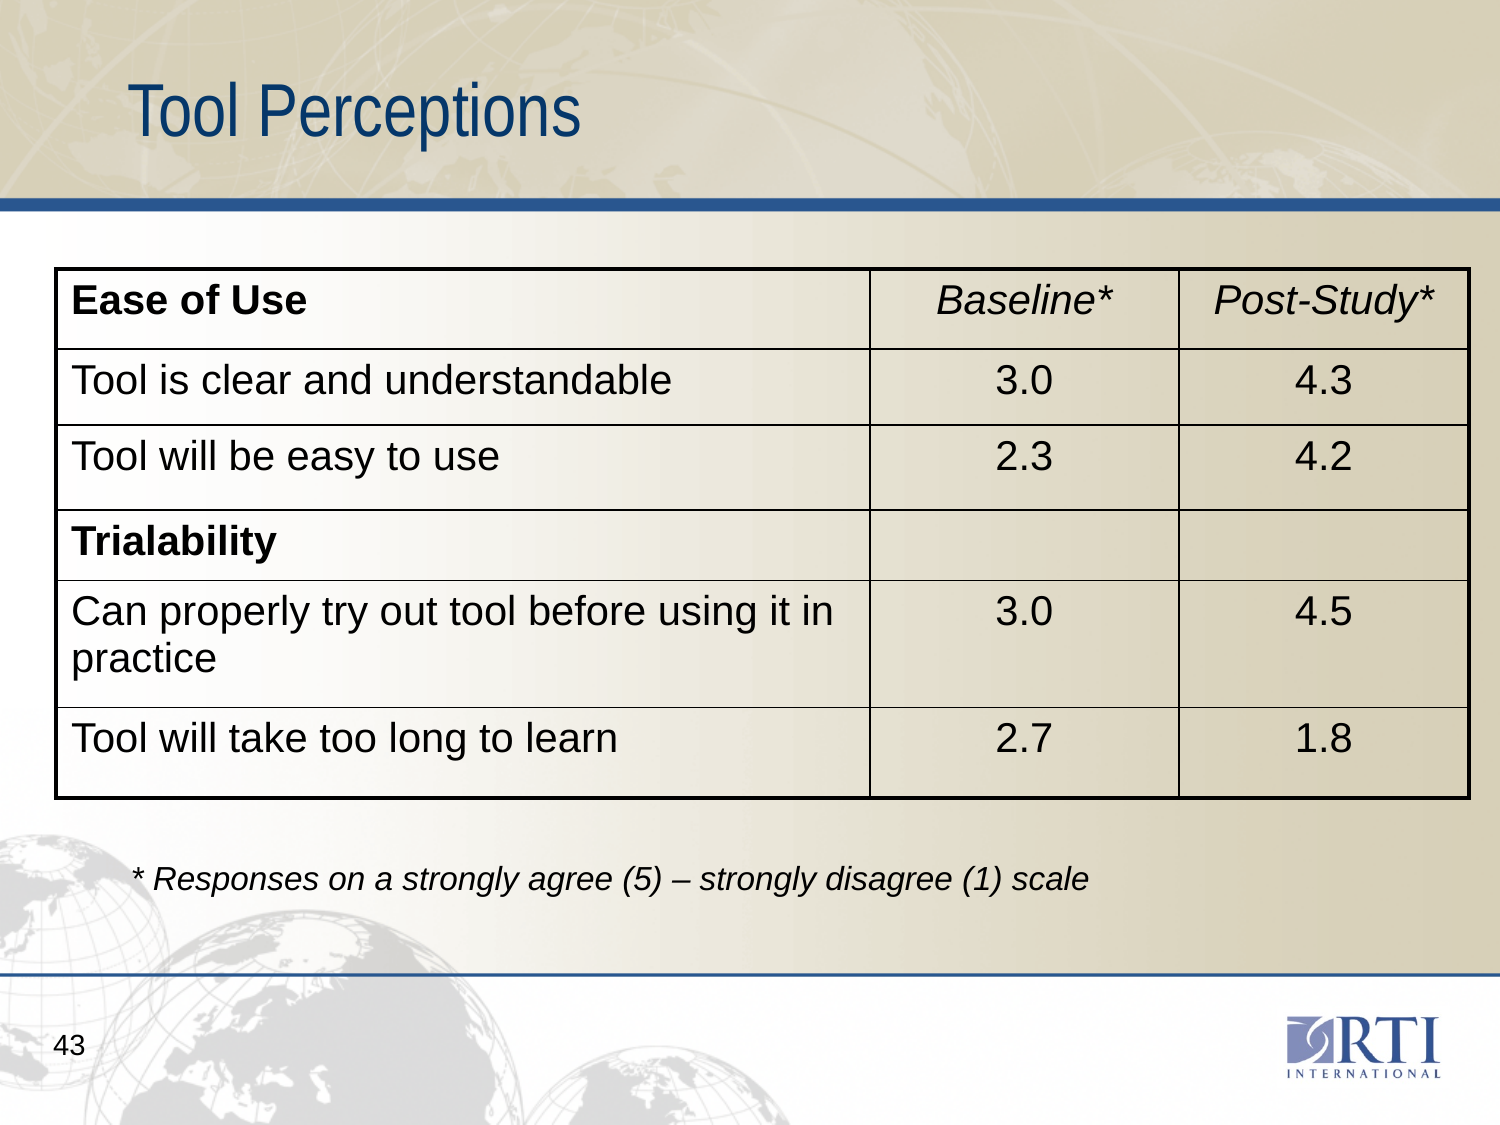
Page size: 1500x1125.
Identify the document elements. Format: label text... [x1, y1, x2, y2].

table_cell 2.7 [871, 708, 1178, 796]
table_header Baseline* [871, 271, 1178, 348]
table_cell 3.0 [871, 350, 1178, 424]
table_header Ease of Use [58, 271, 869, 348]
table_cell 2.3 [871, 426, 1178, 509]
table_cell 1.8 [1180, 708, 1467, 796]
title Tool Perceptions [112, 37, 1388, 176]
table_cell Trialability [58, 511, 869, 580]
table_cell Tool is clear and understandable [58, 350, 869, 424]
picture [0, 977, 1500, 1125]
table_cell 4.2 [1180, 426, 1467, 509]
table_cell Tool will take too long to learn [58, 708, 869, 796]
picture [0, 0, 1500, 973]
table_cell [871, 511, 1178, 580]
table_cell Can properly try out tool before using it in practice [58, 581, 869, 707]
table_cell 3.0 [871, 581, 1178, 707]
table_cell [1180, 511, 1467, 580]
table_cell 4.3 [1180, 350, 1467, 424]
table_header Post-Study* [1180, 271, 1467, 348]
text_box 43 [38, 1018, 106, 1069]
list * Responses on a strongly agree (5) – strongly disagree (1) scale [115, 849, 1391, 935]
table_cell 4.5 [1180, 581, 1467, 707]
table_cell Tool will be easy to use [58, 426, 869, 509]
